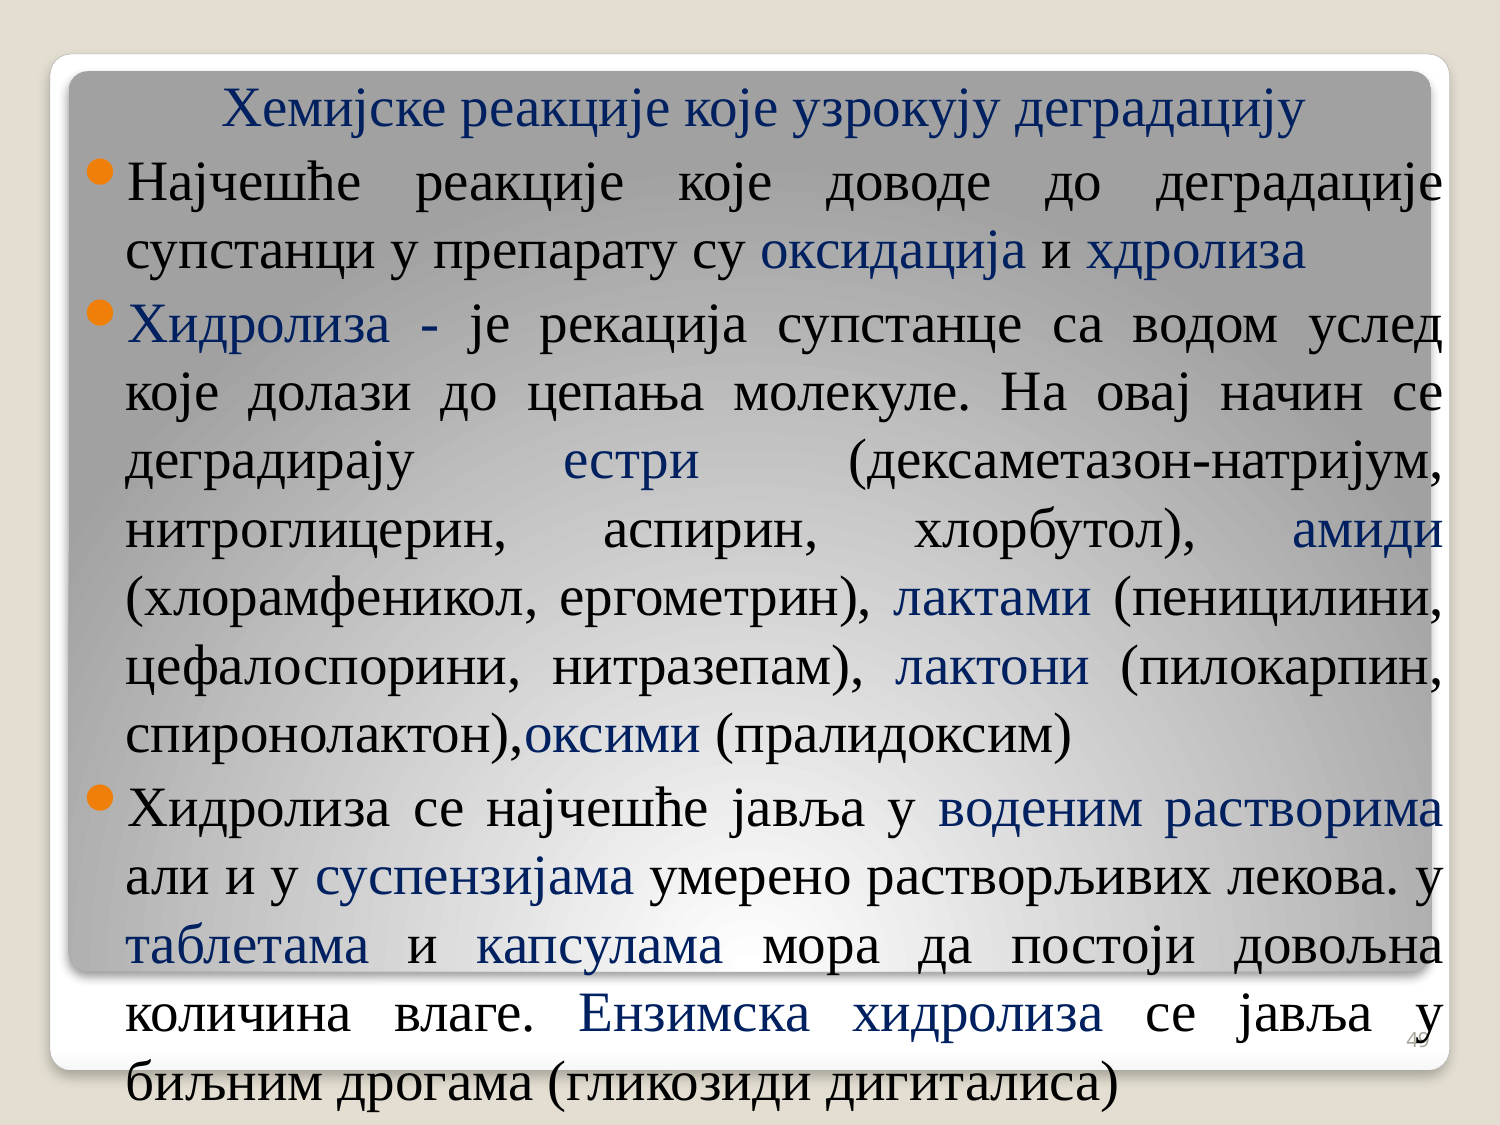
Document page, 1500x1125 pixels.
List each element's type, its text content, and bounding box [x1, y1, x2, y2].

list Хемијске реакције које узрокују деградацију Најчешће реакције које доводе до деградације супстанци у препарату су оксидација и хдролиза Хидролиза - је рекација супстанце са водом услед које долази до цепања молекуле. На овај начин се деградирају естри (дексаметазон-натријум, нитроглицерин, аспирин, хлорбутол), амиди (хлорамфеникол, ергометрин), лактами (пеницилини, цефалоспорини, нитразепам), лактони (пилокарпин, спиронолактон),оксими (пралидоксим) Хидролиза се најчешће јавља у воденим растворима али и у суспензијама умерено растворљивих лекова. у таблетама и капсулама мора да постоји довољна количина влаге. Ензимска хидролиза се јавља у биљним дрогама (гликозиди дигиталиса) [53, 54, 1459, 1125]
slide_number 49 [1369, 1002, 1445, 1063]
